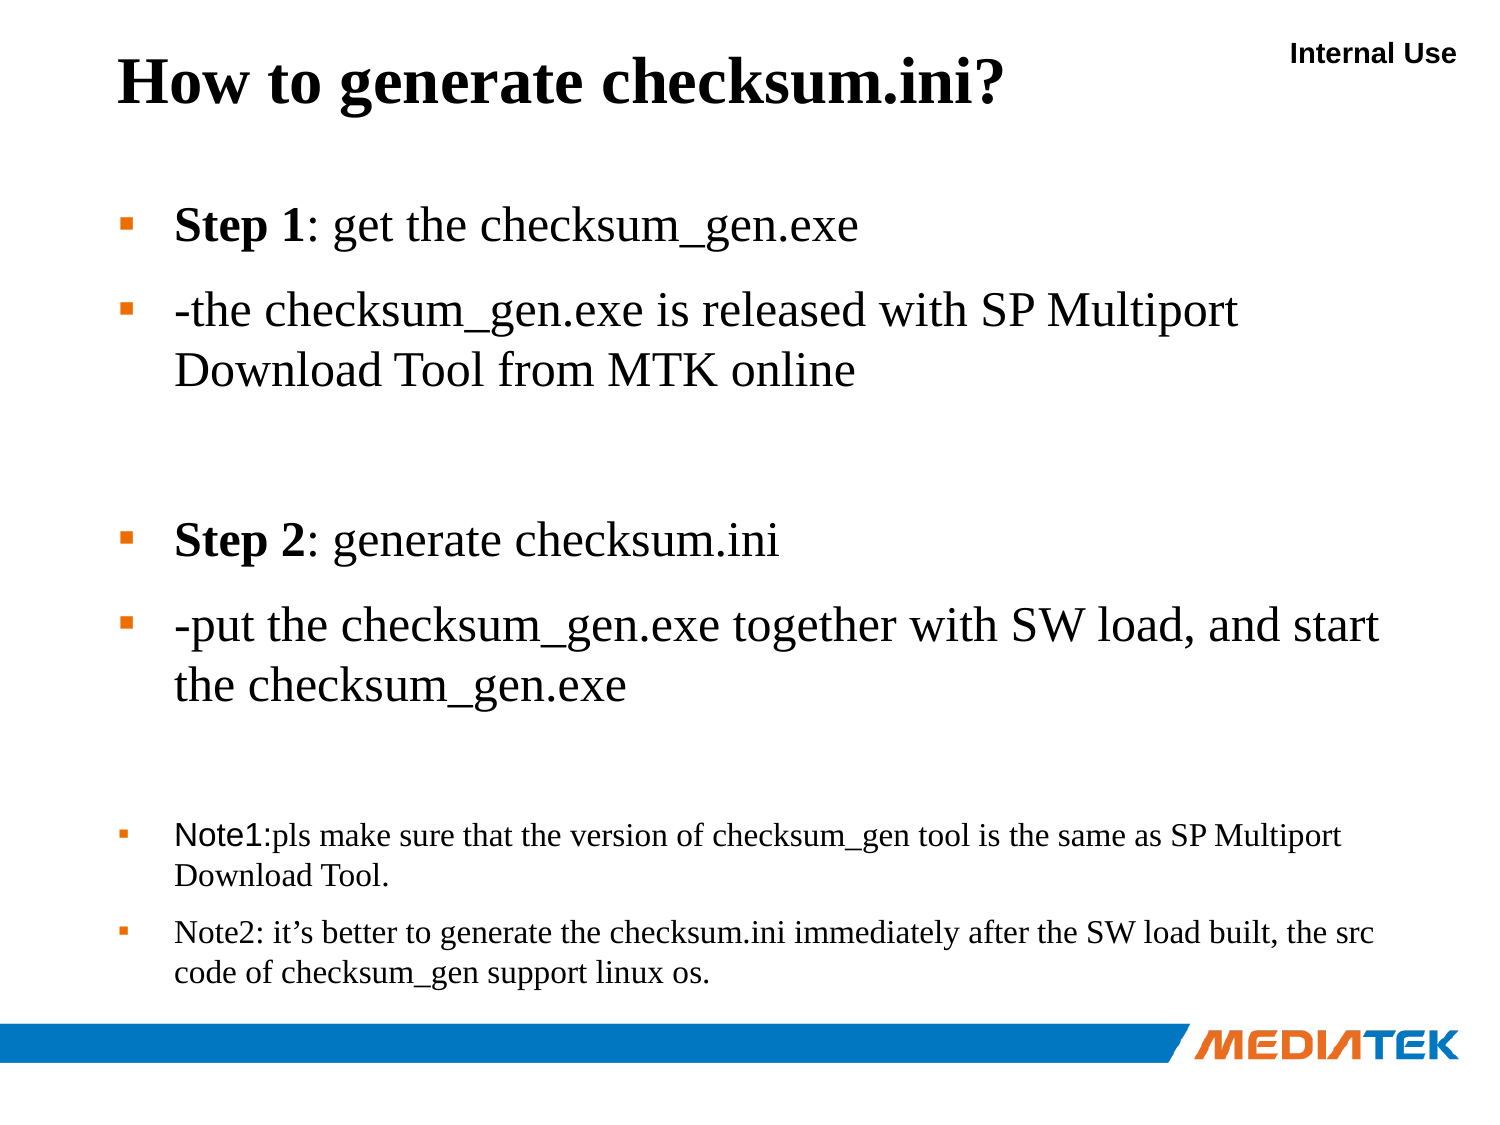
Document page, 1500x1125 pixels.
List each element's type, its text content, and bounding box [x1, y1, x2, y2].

title How to generate checksum.ini? [101, 62, 1425, 172]
list Step 1: get the checksum_gen.exe -the checksum_gen.exe is released with SP Multiport Download Tool from MTK online Step 2: generate checksum.ini -put the checksum_gen.exe together with SW load, and start the checksum_gen.exe Note1:pls make sure that the version of checksum_gen tool is the same as SP Multiport Download Tool. Note2: it’s better to generate the checksum.ini immediately after the SW load built, the src code of checksum_gen support linux os. [102, 184, 1425, 998]
picture [0, 1023, 1459, 1063]
